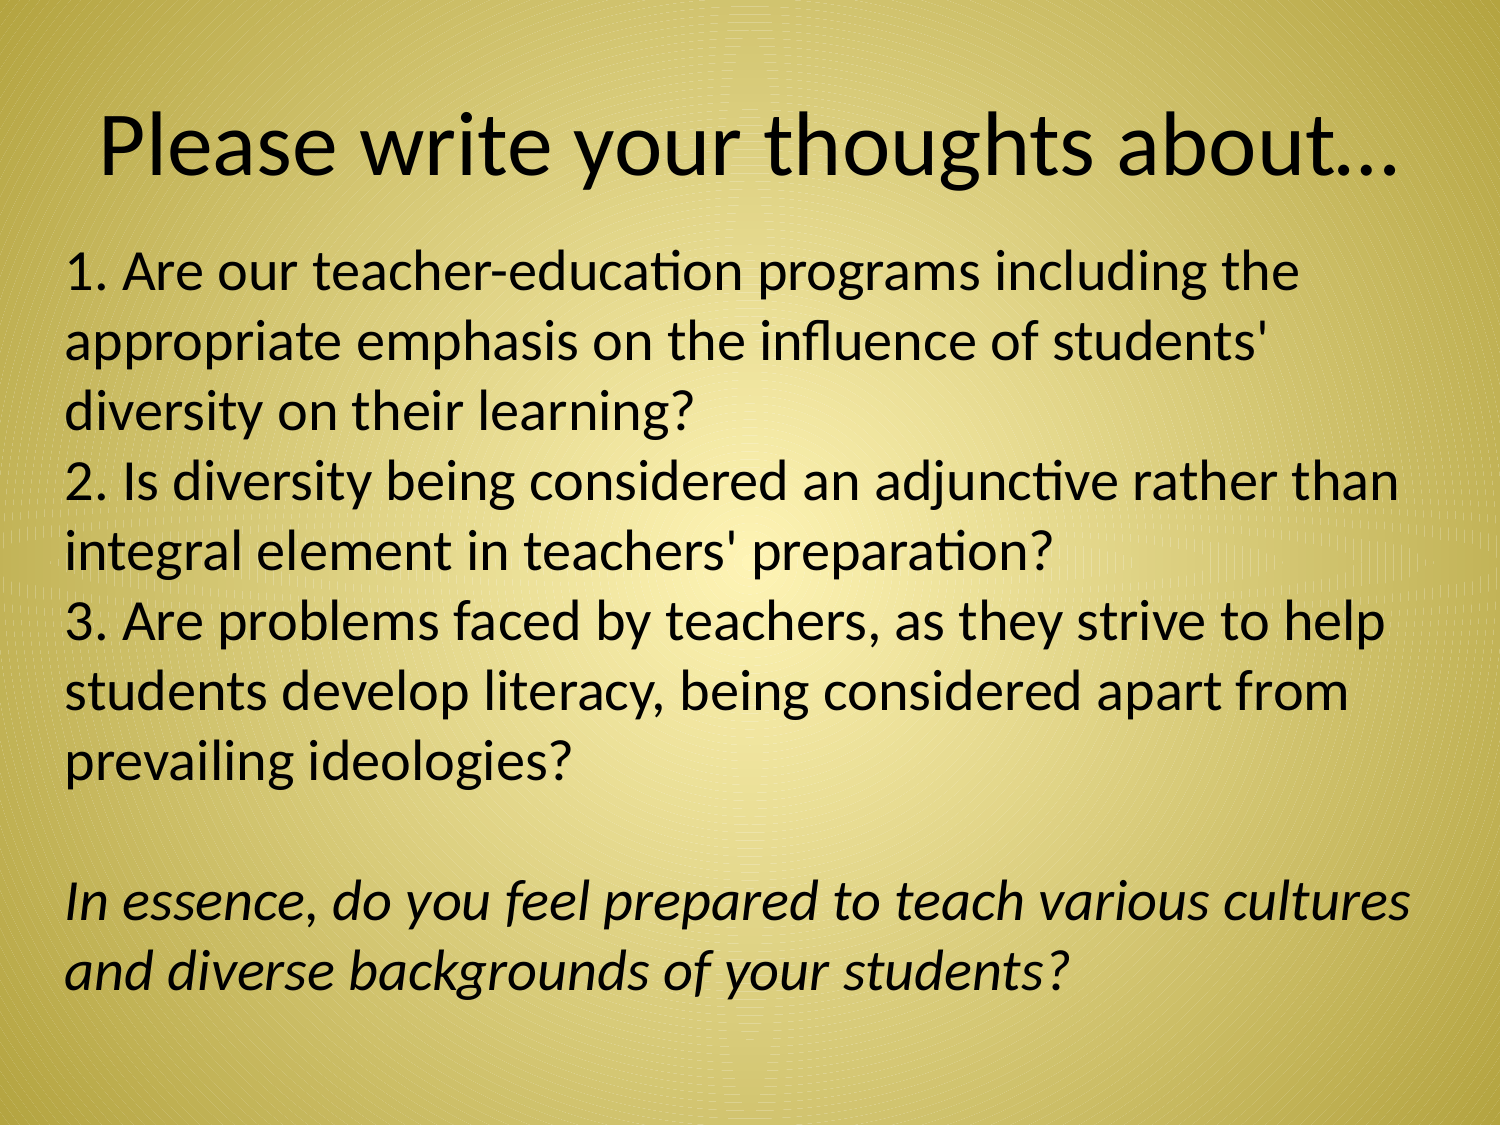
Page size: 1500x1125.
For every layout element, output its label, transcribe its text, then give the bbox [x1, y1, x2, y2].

title Please write your thoughts about… [75, 45, 1425, 224]
text_box 1. Are our teacher-education programs including the appropriate emphasis on the influence of students' diversity on their learning? 2. Is diversity being considered an adjunctive rather than integral element in teachers' preparation? 3. Are problems faced by teachers, as they strive to help students develop literacy, being considered apart from prevailing ideologies? In essence, do you feel prepared to teach various cultures and diverse backgrounds of your students? [50, 224, 1438, 1055]
